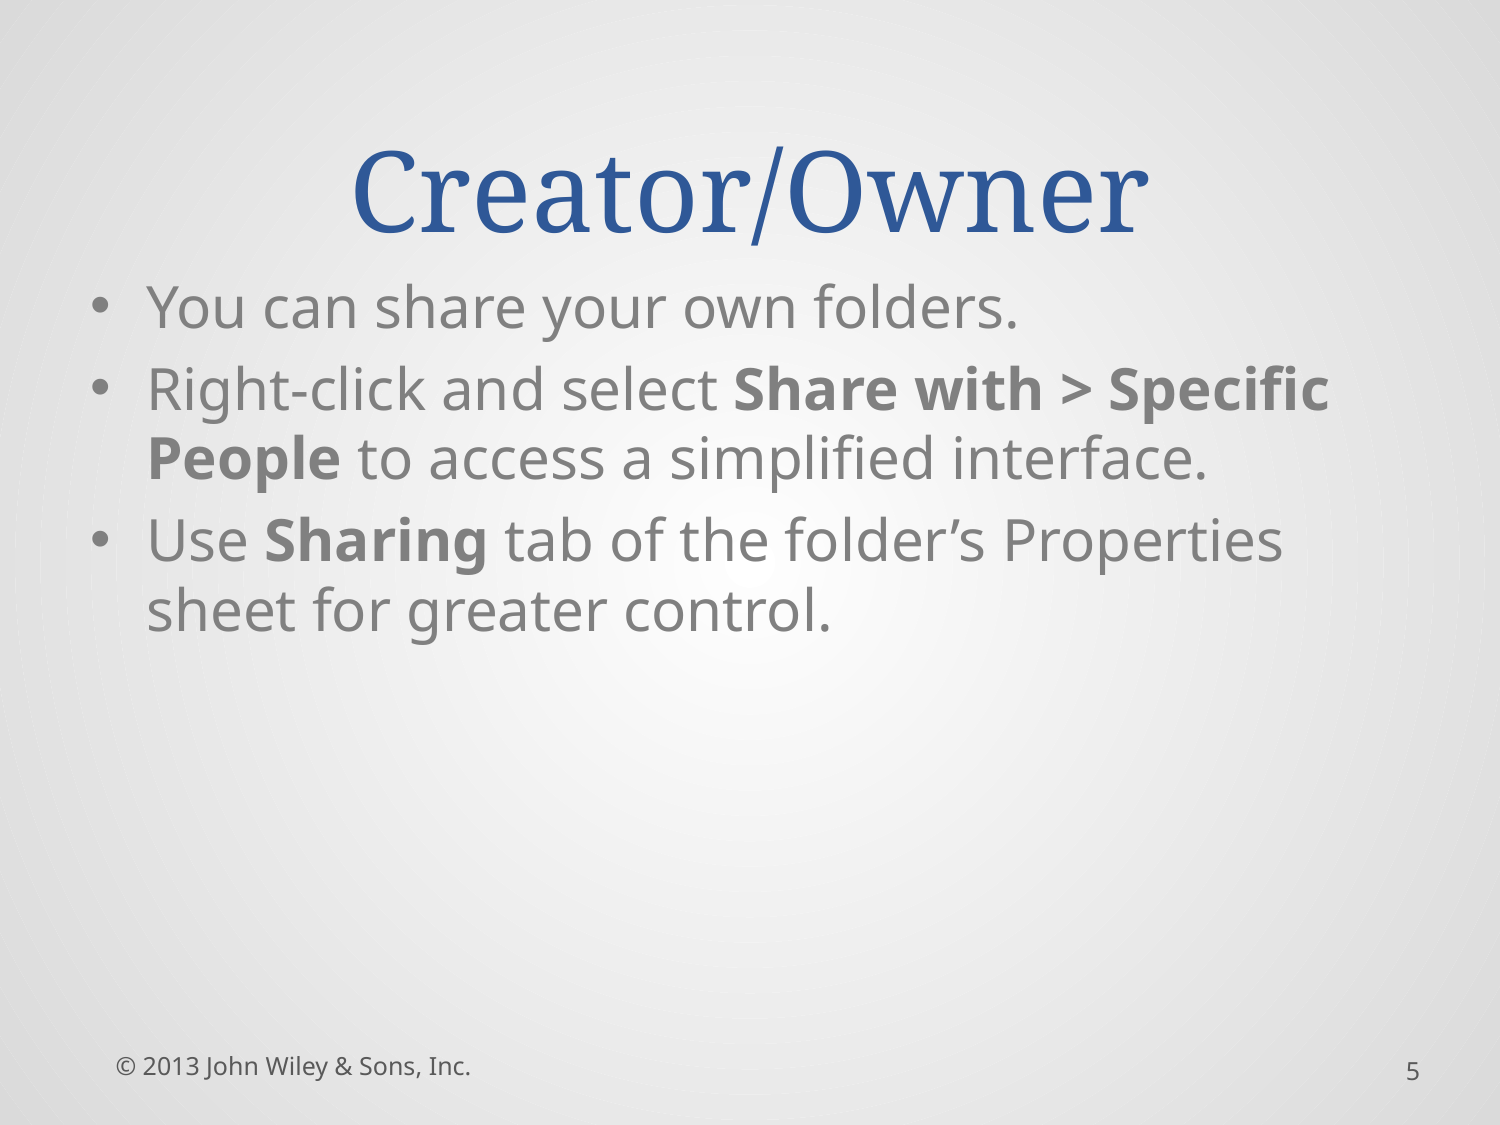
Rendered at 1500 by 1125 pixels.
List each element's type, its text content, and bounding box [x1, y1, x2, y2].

list You can share your own folders. Right-click and select Share with > Specific People to access a simplified interface. Use Sharing tab of the folder’s Properties sheet for greater control. [75, 262, 1425, 1005]
title Creator/Owner [75, 0, 1425, 262]
slide_number 5 [1401, 1042, 1494, 1103]
footer © 2013 John Wiley & Sons, Inc. [108, 1037, 576, 1098]
